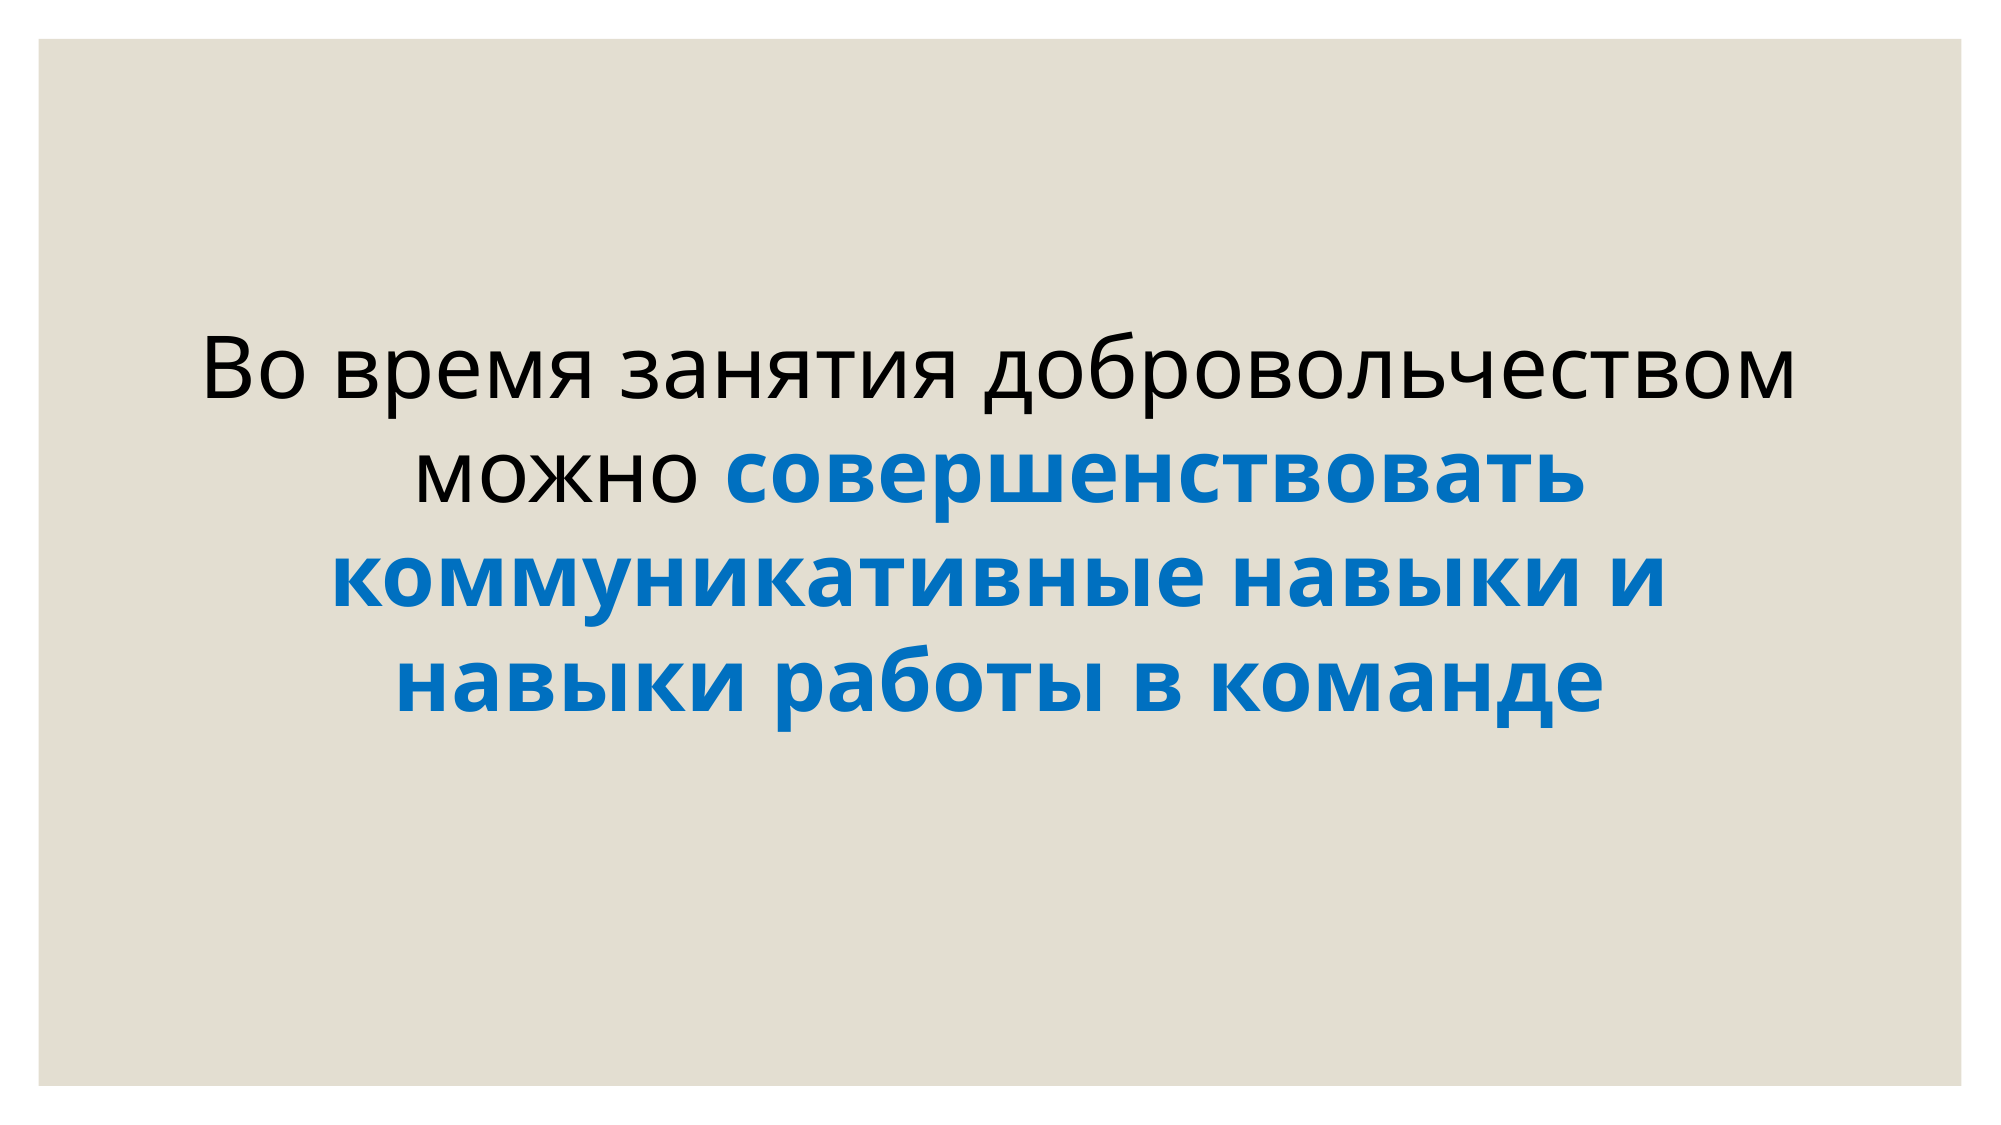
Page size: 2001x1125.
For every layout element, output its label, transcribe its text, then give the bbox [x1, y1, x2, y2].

list Во время занятия добровольчеством можно совершенствовать коммуникативные навыки и навыки работы в команде [174, 303, 1825, 845]
